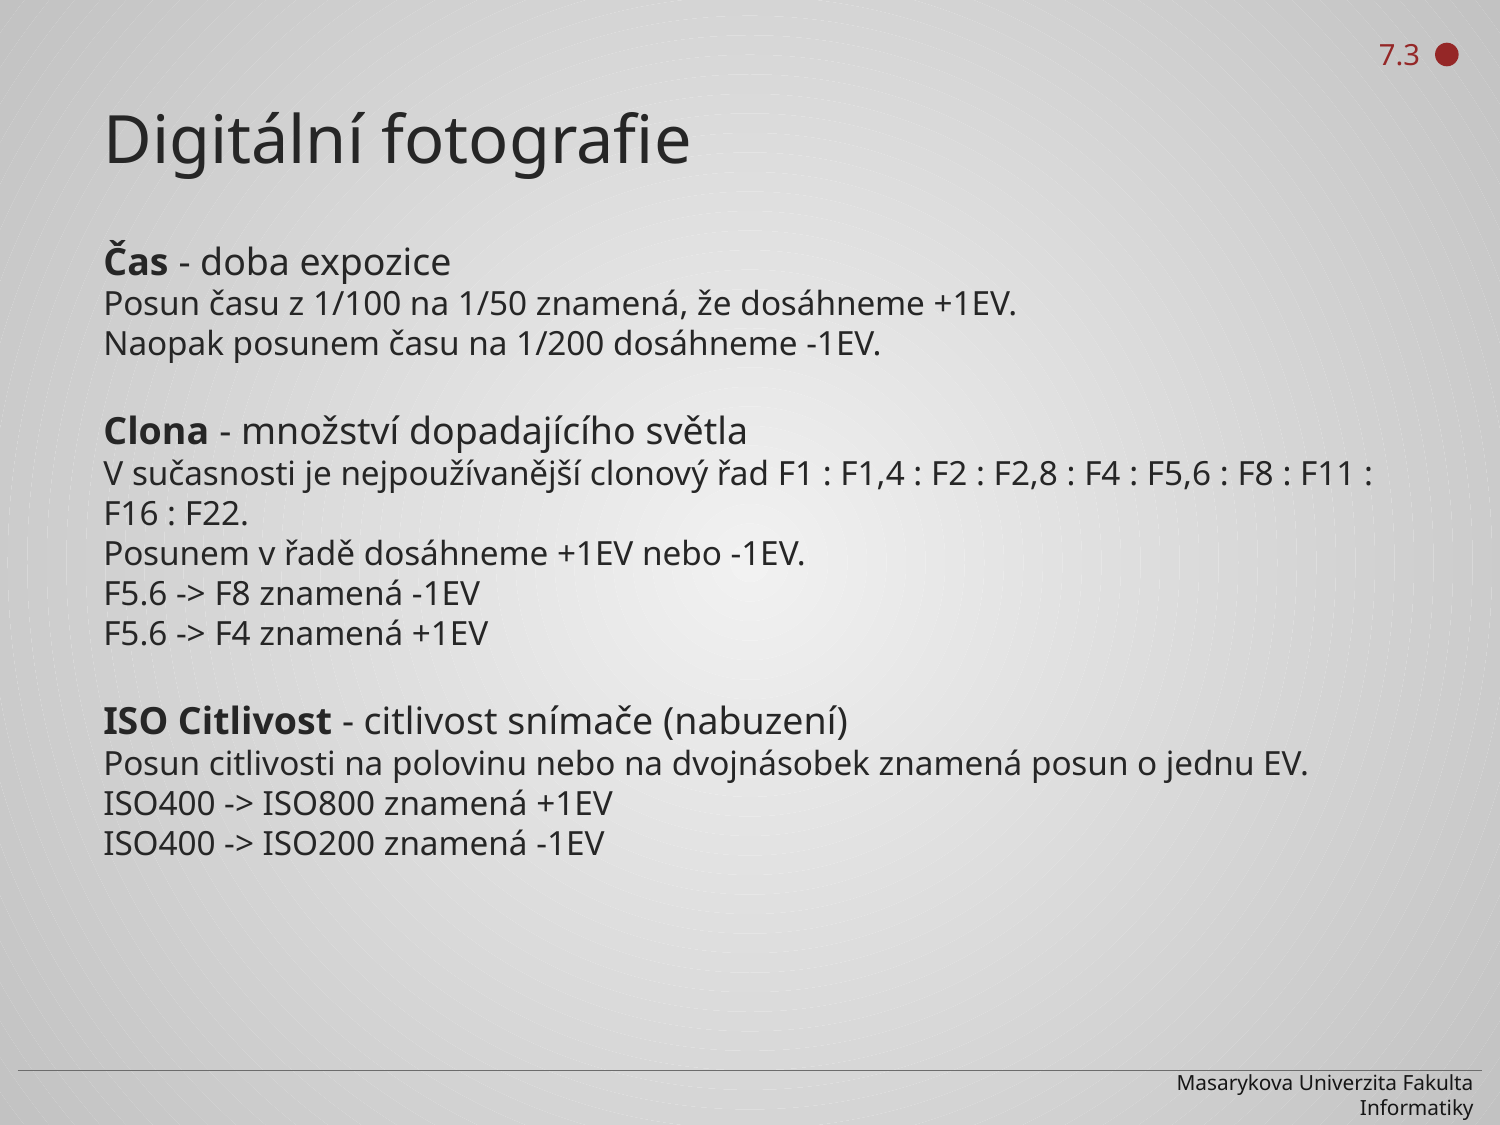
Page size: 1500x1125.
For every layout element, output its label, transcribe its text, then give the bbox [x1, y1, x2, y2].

text_box Digitální fotografie [88, 89, 1436, 230]
text_box Čas - doba expozice Posun času z 1/100 na 1/50 znamená, že dosáhneme +1EV. Naopak posunem času na 1/200 dosáhneme -1EV. Clona - množství dopadajícího světla V sučasnosti je nejpoužívanější clonový řad F1 : F1,4 : F2 : F2,8 : F4 : F5,6 : F8 : F11 : F16 : F22. Posunem v řadě dosáhneme +1EV nebo -1EV. F5.6 -> F8 znamená -1EV F5.6 -> F4 znamená +1EV ISO Citlivost - citlivost snímače (nabuzení) Posun citlivosti na polovinu nebo na dvojnásobek znamená posun o jednu EV. ISO400 -> ISO800 znamená +1EV ISO400 -> ISO200 znamená -1EV [88, 230, 1436, 955]
text_box 7.3 [1364, 29, 1459, 79]
footer Masarykova Univerzita Fakulta Informatiky [1092, 1065, 1489, 1125]
